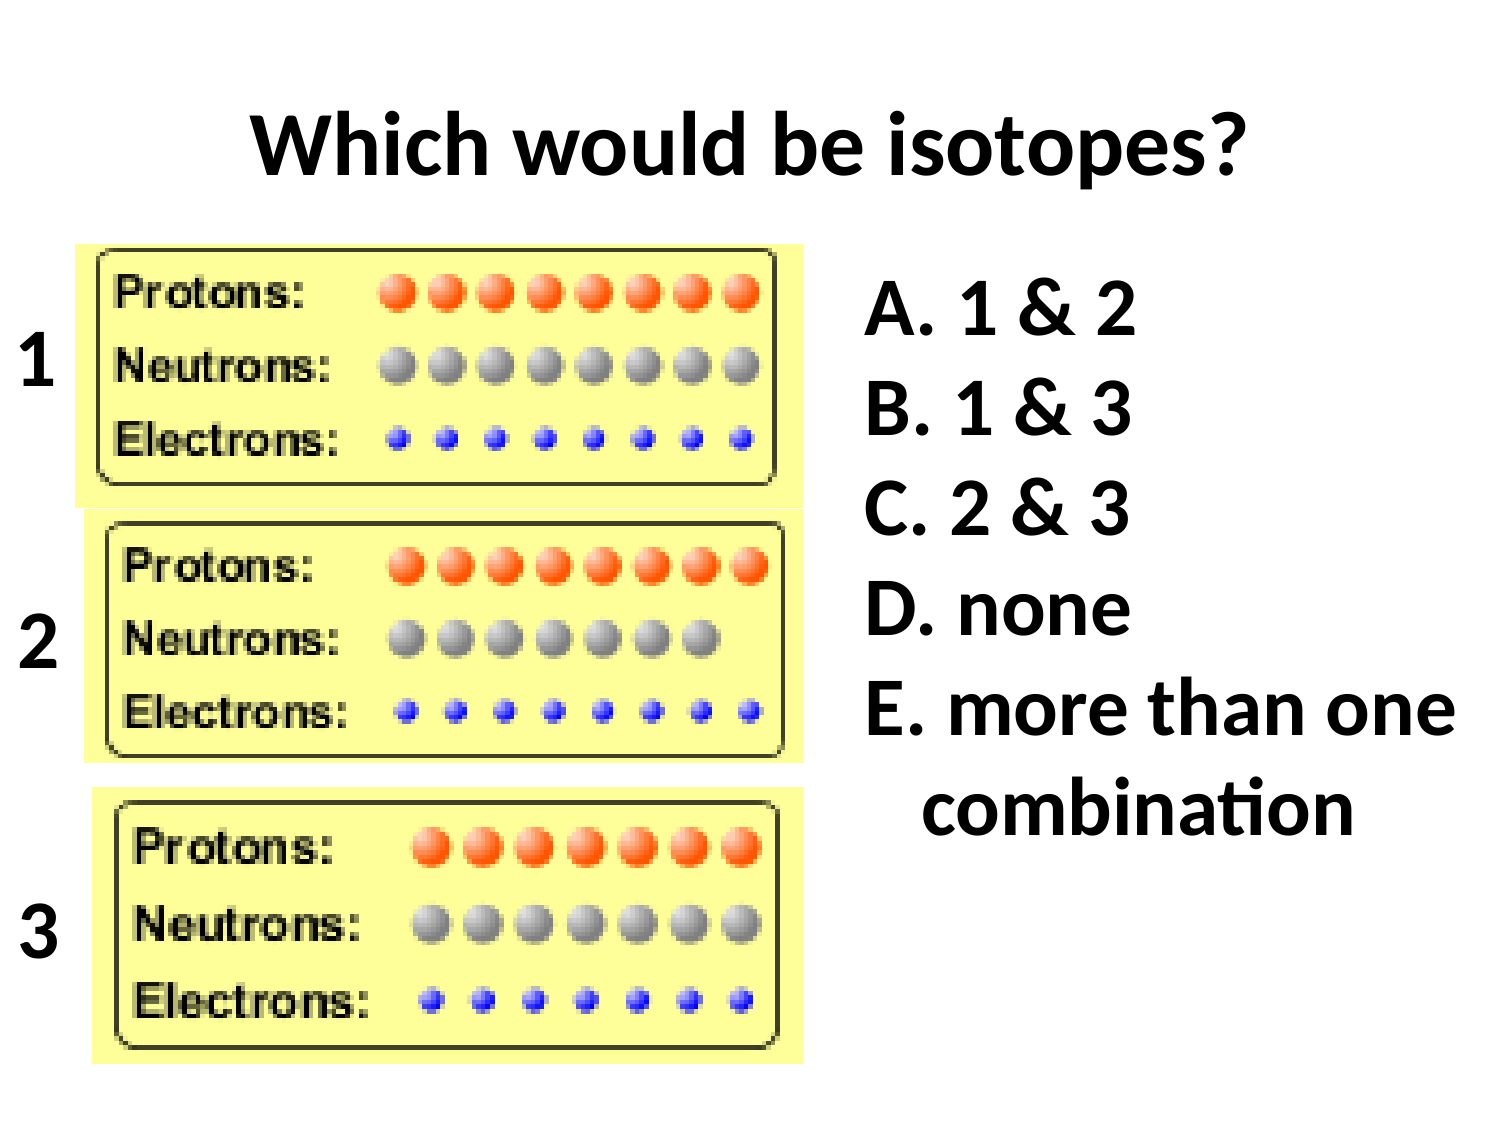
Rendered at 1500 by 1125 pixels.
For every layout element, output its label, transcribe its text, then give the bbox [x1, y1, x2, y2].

text_box 3 [2, 867, 87, 983]
text_box 2 [2, 577, 79, 693]
title Which would be isotopes? [75, 45, 1425, 233]
picture [92, 787, 803, 1064]
picture [74, 244, 803, 763]
text_box 1 [0, 295, 69, 410]
text_box 1 & 2 1 & 3 2 & 3 none more than one combination [849, 244, 1500, 860]
